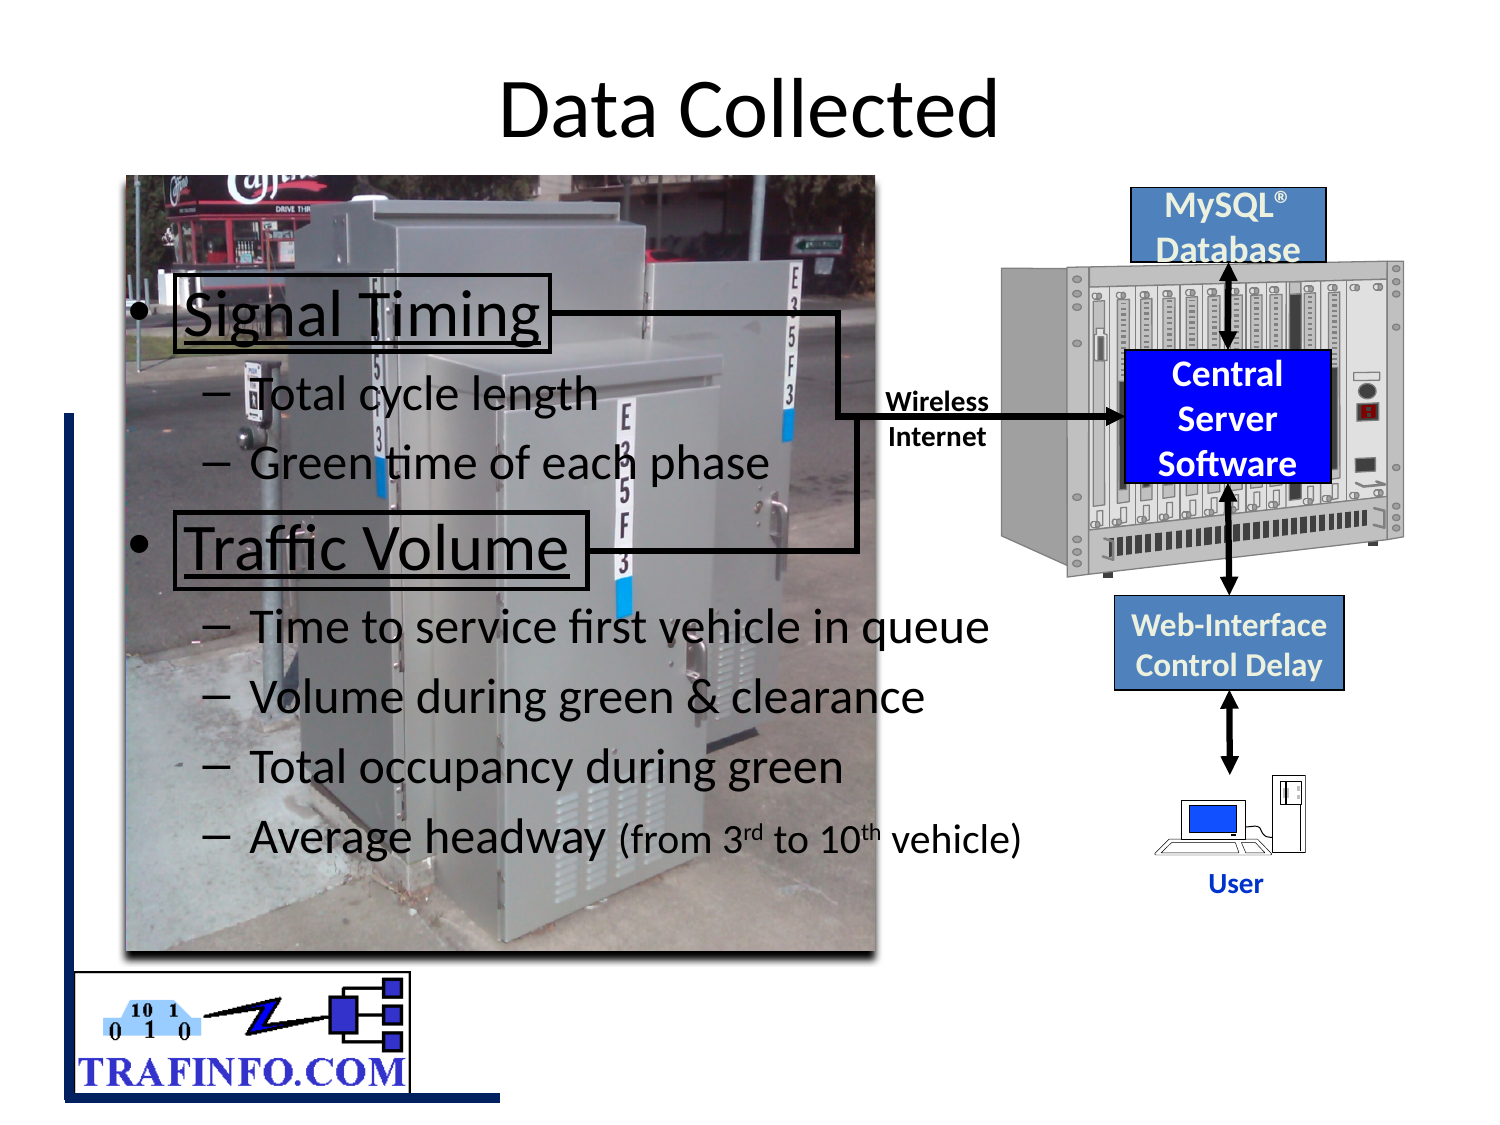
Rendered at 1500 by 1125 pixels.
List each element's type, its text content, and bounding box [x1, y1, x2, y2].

picture [74, 971, 411, 1093]
text_box MySQL® Database [1131, 187, 1327, 258]
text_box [549, 312, 1126, 417]
text_box User [1193, 864, 1280, 907]
list Signal Timing Total cycle length Green time of each phase Traffic Volume Time to service first vehicle in queue Volume during green & clearance Total occupancy during green Average headway (from 3rd to 10th vehicle) [112, 262, 1425, 963]
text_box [587, 416, 1126, 551]
picture [1153, 774, 1306, 857]
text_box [999, 259, 1407, 580]
text_box Web-Interface Control Delay [1114, 595, 1345, 690]
title Data Collected [75, 45, 1425, 163]
picture [112, 175, 888, 938]
